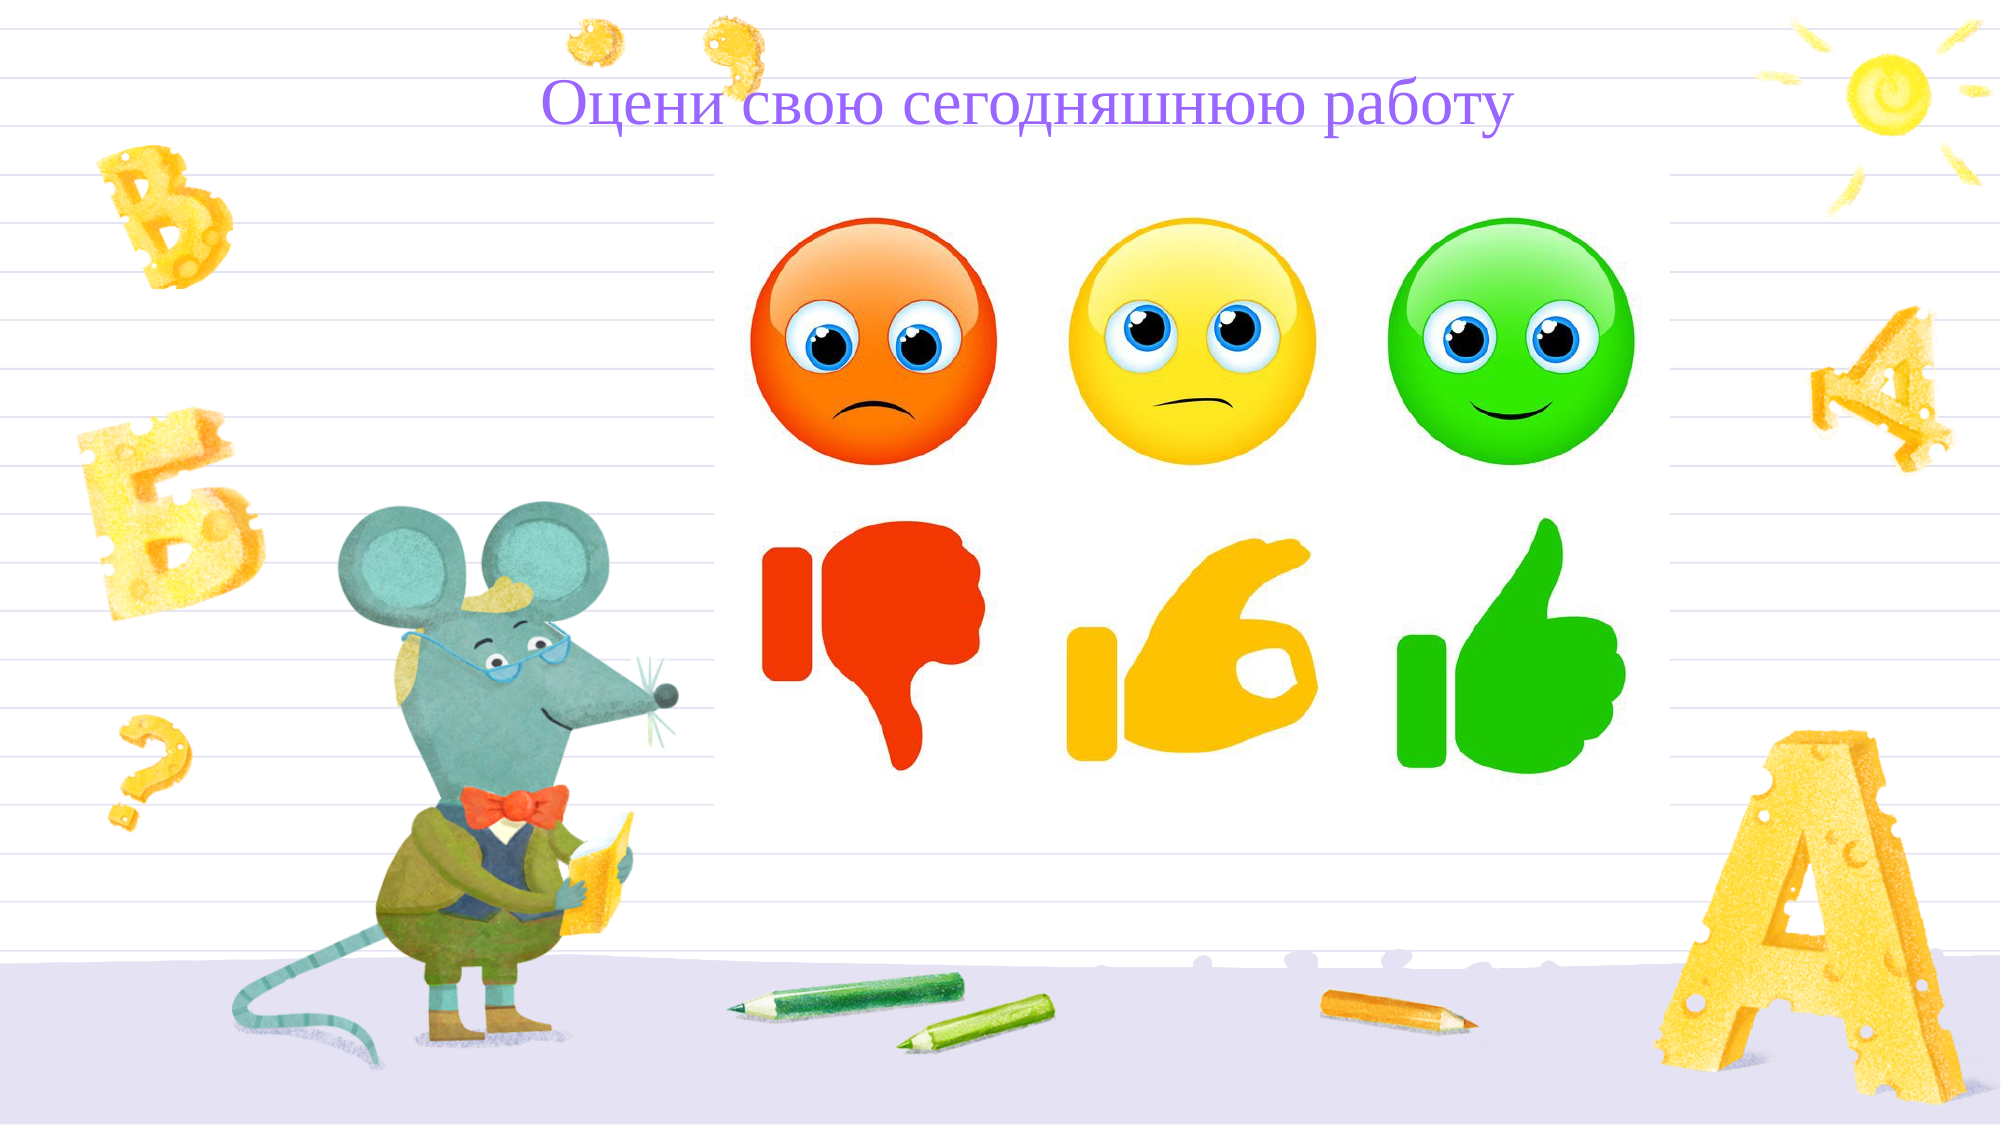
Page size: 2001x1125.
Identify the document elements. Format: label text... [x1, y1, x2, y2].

picture [565, 15, 765, 50]
picture [107, 714, 193, 833]
picture [95, 145, 233, 289]
picture [714, 172, 2001, 1106]
picture [726, 970, 1487, 1074]
picture [1801, 305, 1957, 479]
picture [43, 382, 681, 1074]
text_box Оцени свою сегодняшнюю работу [525, 50, 1531, 145]
picture [1752, 15, 1993, 217]
